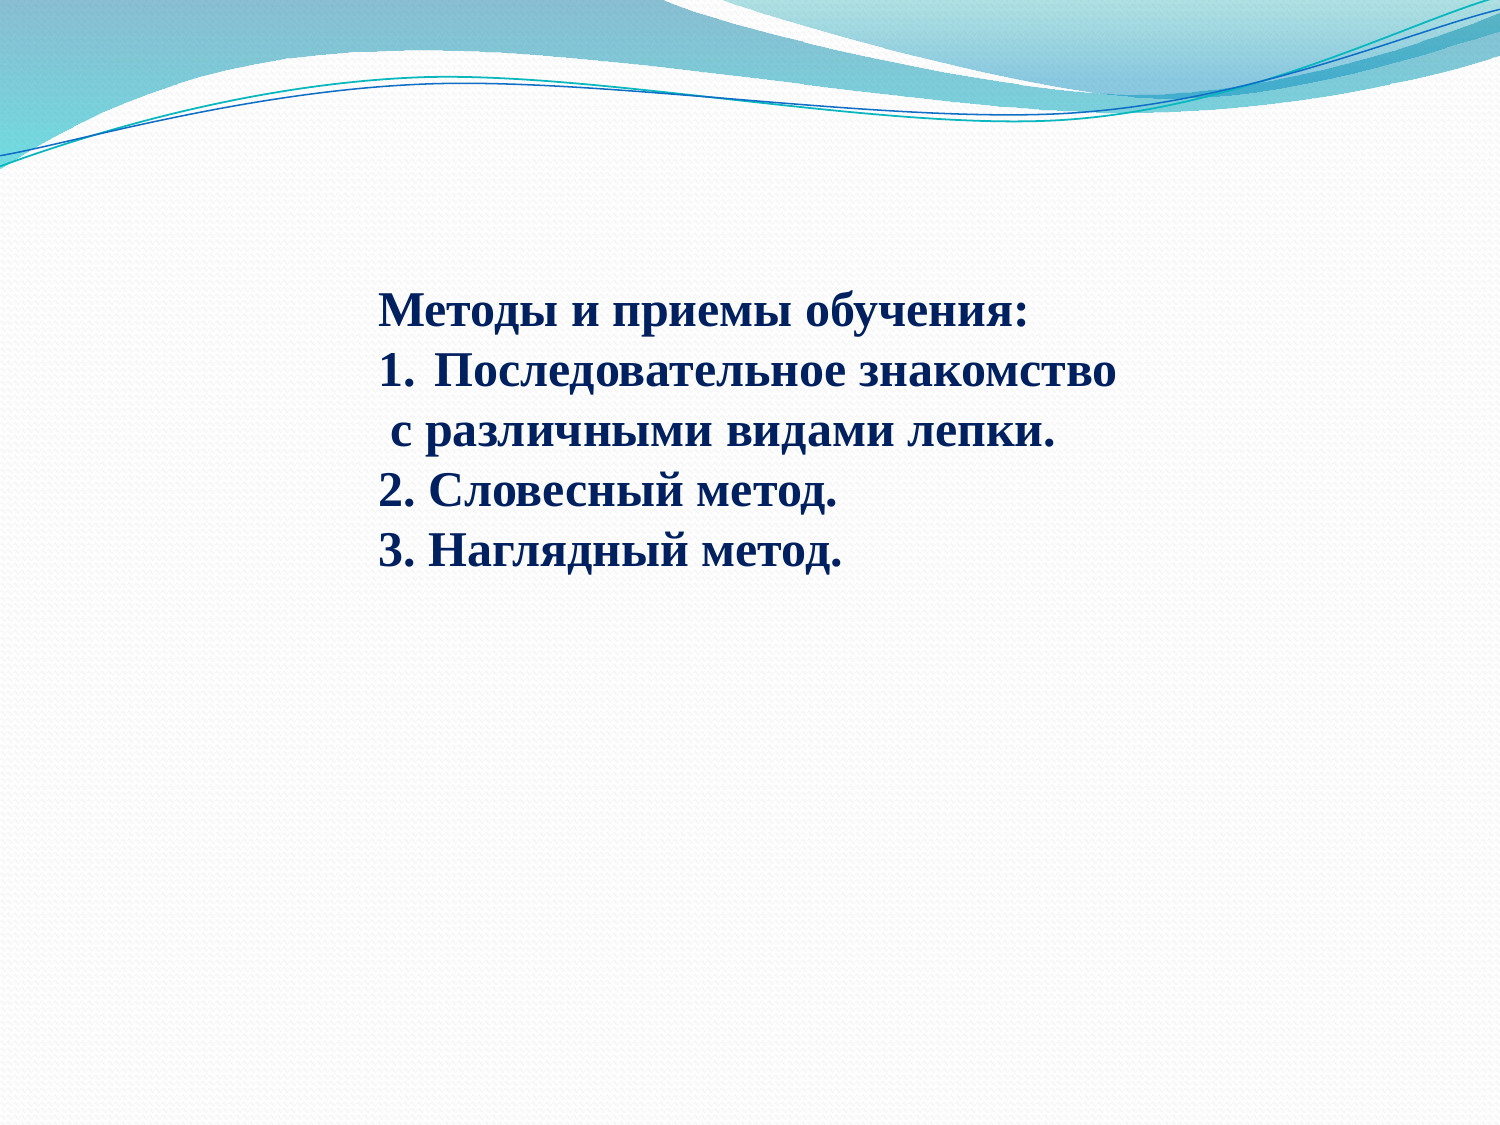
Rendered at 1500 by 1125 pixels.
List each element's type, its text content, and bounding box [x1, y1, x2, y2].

text_box Методы и приемы обучения: Последовательное знакомство с различными видами лепки. 2. Словесный метод. 3. Наглядный метод. [363, 269, 1243, 720]
